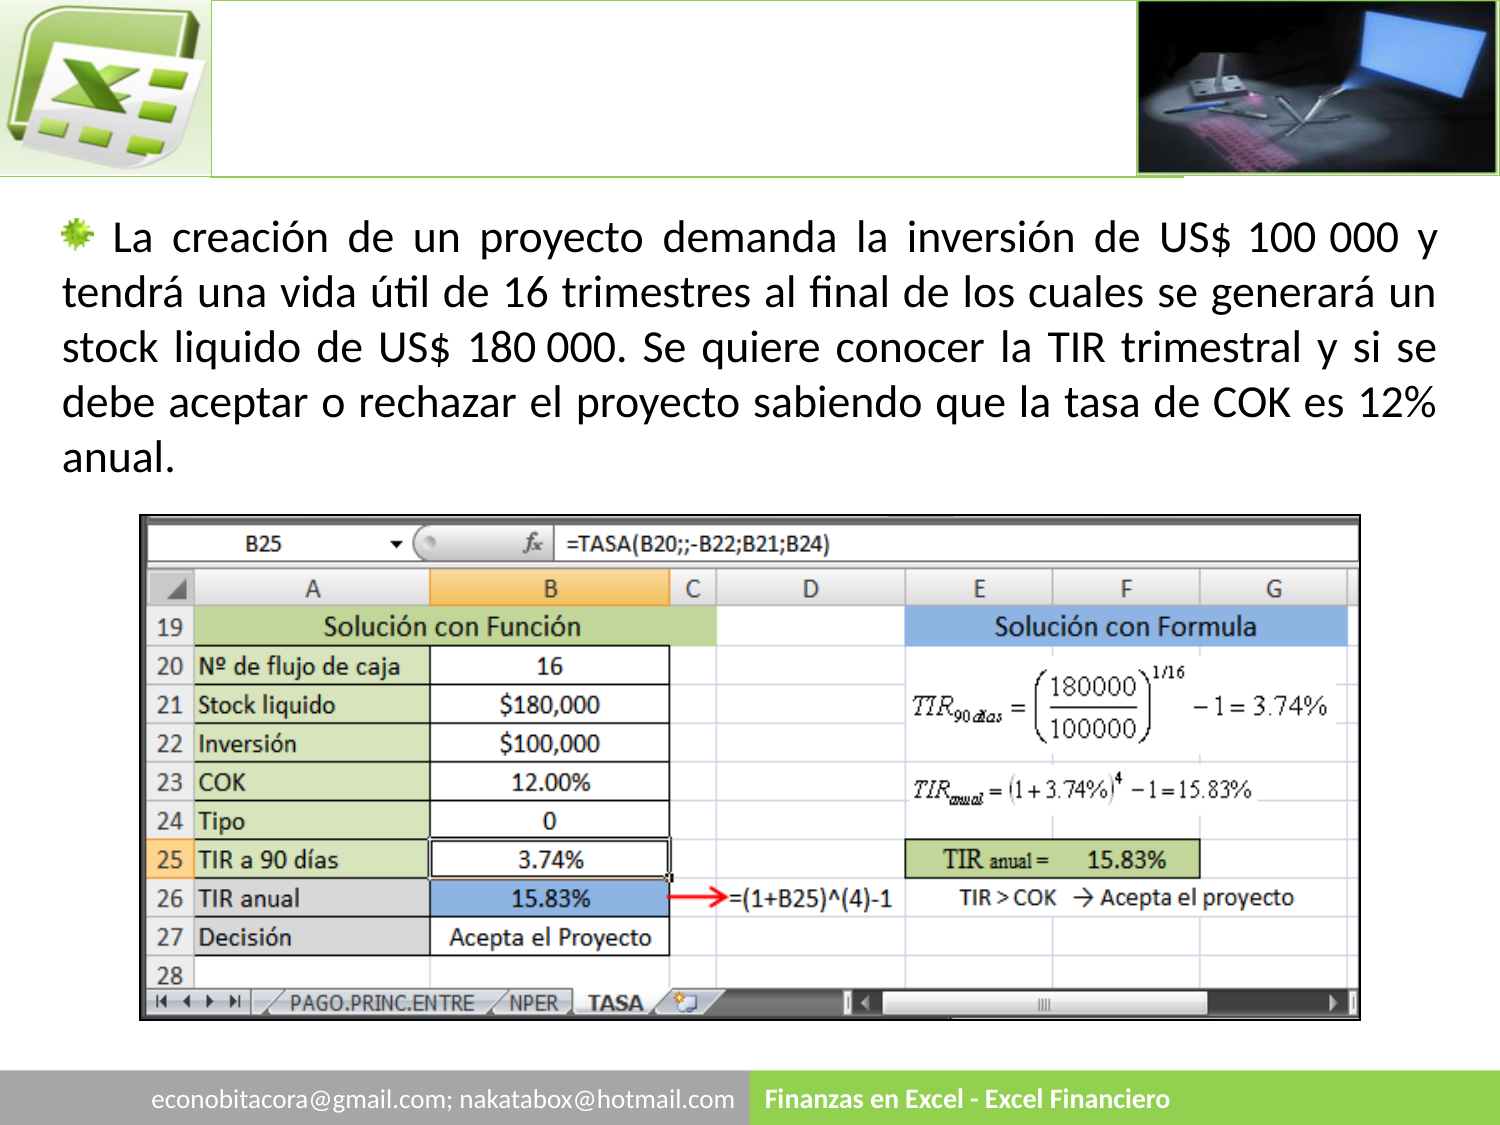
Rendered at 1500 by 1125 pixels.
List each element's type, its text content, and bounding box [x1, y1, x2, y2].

picture [140, 515, 1360, 1020]
text_box La creación de un proyecto demanda la inversión de US$ 100 000 y tendrá una vida útil de 16 trimestres al final de los cuales se generará un stock liquido de US$ 180 000. Se quiere conocer la TIR trimestral y si se debe aceptar o rechazar el proyecto sabiendo que la tasa de COK es 12% anual. [46, 199, 1454, 493]
picture [0, 0, 212, 177]
text_box Finanzas en Excel - Excel Financiero [749, 1070, 1500, 1125]
text_box econobitacora@gmail.com; nakatabox@hotmail.com [0, 1070, 749, 1125]
text_box [212, 0, 1134, 178]
picture [61, 218, 94, 251]
picture [1136, 0, 1500, 177]
